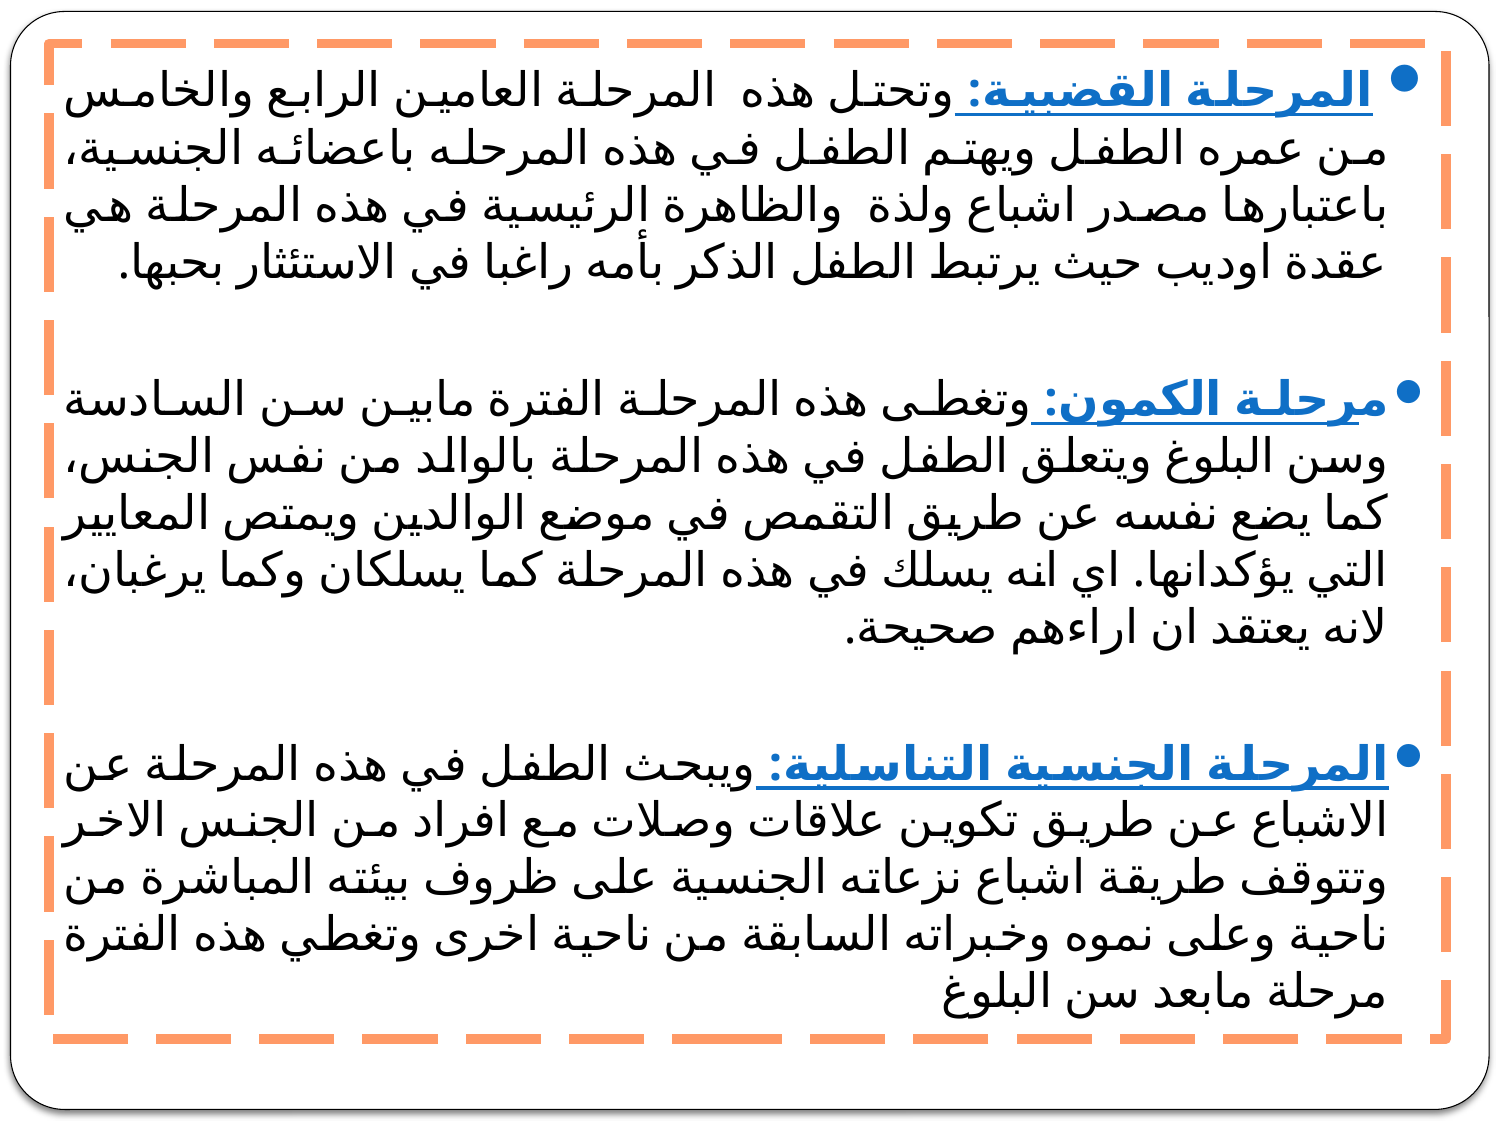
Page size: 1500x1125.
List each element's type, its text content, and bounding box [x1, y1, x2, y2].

list المرحلة القضبية: وتحتل هذه المرحلة العامين الرابع والخامس من عمره الطفل ويهتم الطفل في هذه المرحله باعضائه الجنسية، باعتبارها مصدر اشباع ولذة والظاهرة الرئيسية في هذه المرحلة هي عقدة اوديب حيث يرتبط الطفل الذكر بأمه راغبا في الاستئثار بحبها. مرحلة الكمون: وتغطى هذه المرحلة الفترة مابين سن السادسة وسن البلوغ ويتعلق الطفل في هذه المرحلة بالوالد من نفس الجنس، كما يضع نفسه عن طريق التقمص في موضع الوالدين ويمتص المعايير التي يؤكدانها. اي انه يسلك في هذه المرحلة كما يسلكان وكما يرغبان، لانه يعتقد ان اراءهم صحيحة. المرحلة الجنسية التناسلية: ويبحث الطفل في هذه المرحلة عن الاشباع عن طريق تكوين علاقات وصلات مع افراد من الجنس الاخر وتتوقف طريقة اشباع نزعاته الجنسية على ظروف بيئته المباشرة من ناحية وعلى نموه وخبراته السابقة من ناحية اخرى وتغطي هذه الفترة مرحلة مابعد سن البلوغ [48, 43, 1447, 1040]
